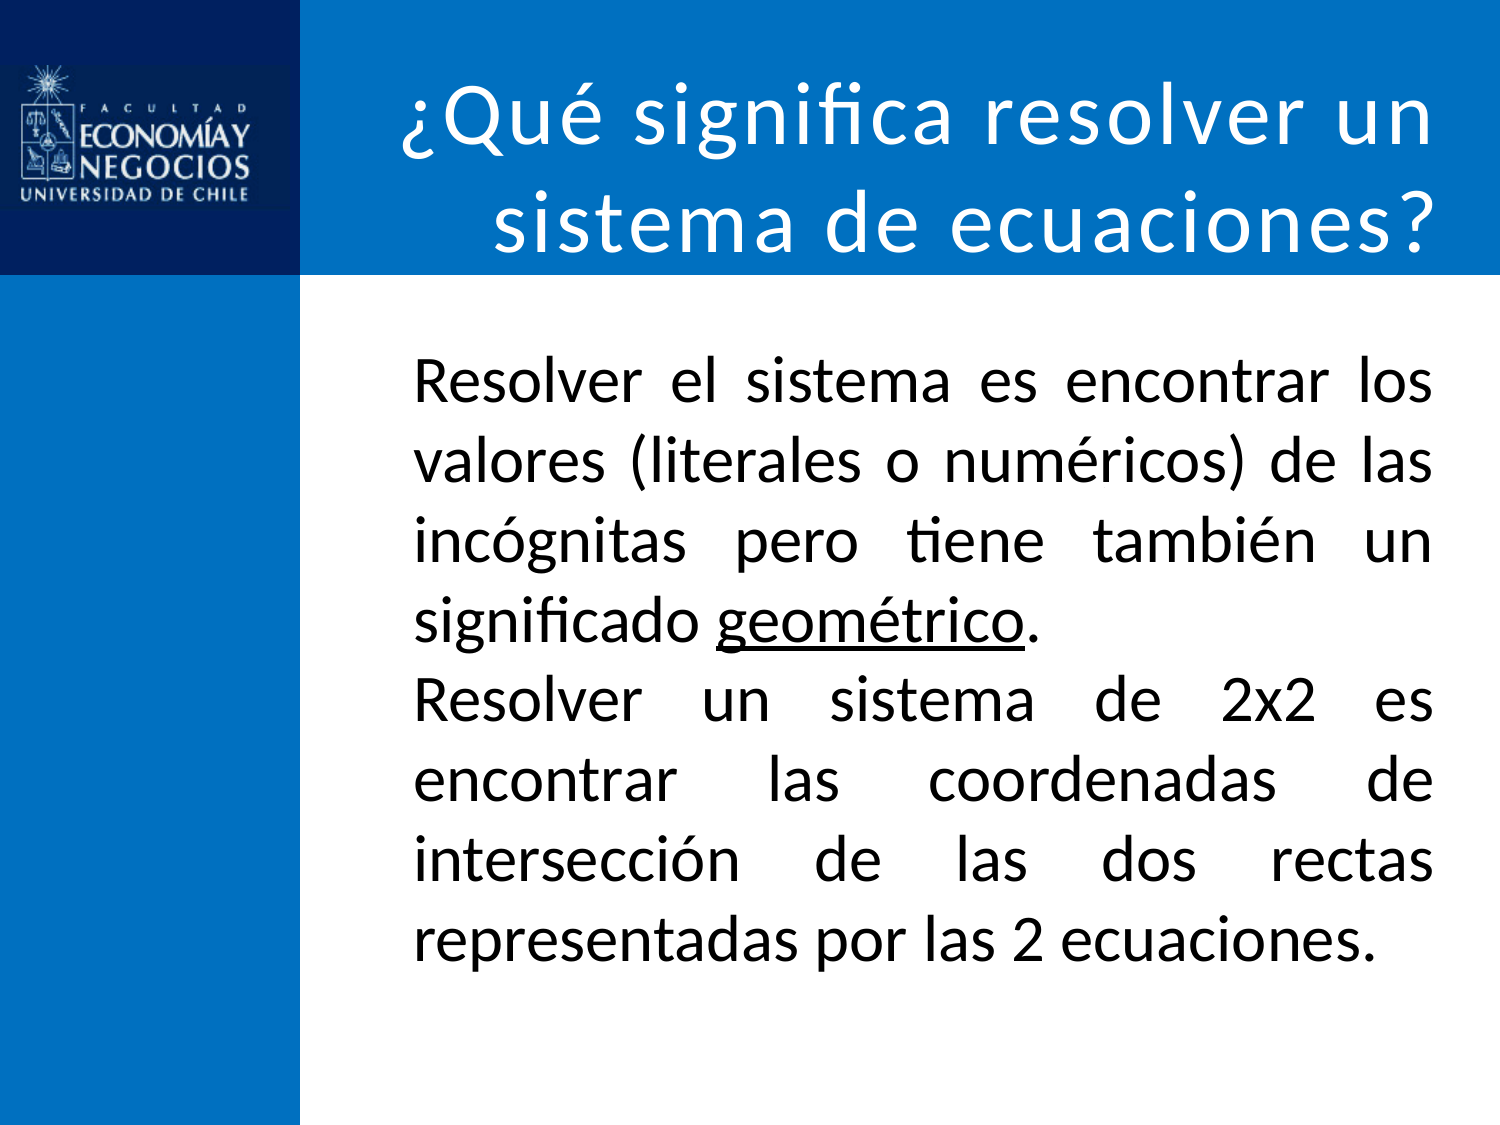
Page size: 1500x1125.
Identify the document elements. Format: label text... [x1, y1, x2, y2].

text_box Resolver el sistema es encontrar los valores (literales o numéricos) de las incógnitas pero tiene también un significado geométrico. Resolver un sistema de 2x2 es encontrar las coordenadas de intersección de las dos rectas representadas por las 2 ecuaciones. [398, 328, 1450, 983]
title ¿Qué significa resolver un sistema de ecuaciones? [281, 46, 1456, 279]
picture [0, 64, 290, 211]
